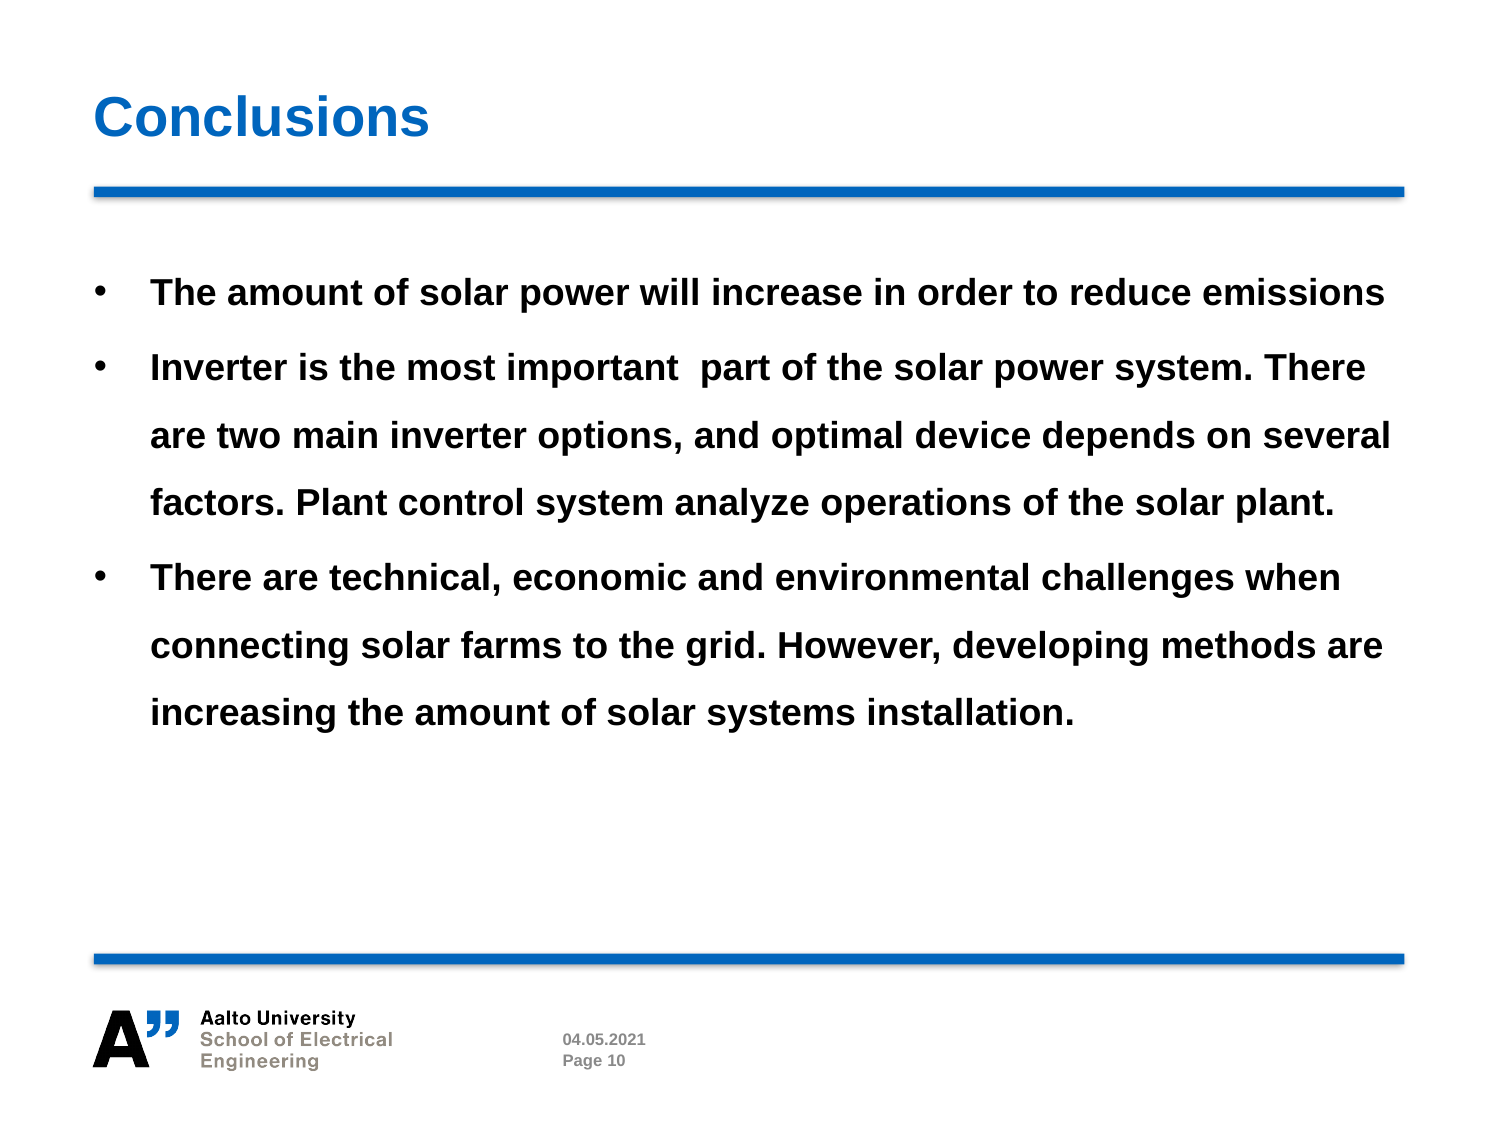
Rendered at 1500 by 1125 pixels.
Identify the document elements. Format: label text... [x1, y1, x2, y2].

list The amount of solar power will increase in order to reduce emissions Inverter is the most important part of the solar power system. There are two main inverter options, and optimal device depends on several factors. Plant control system analyze operations of the solar plant. There are technical, economic and environmental challenges when connecting solar farms to the grid. However, developing methods are increasing the amount of solar systems installation. [93, 245, 1429, 925]
slide_number Page 10 [562, 1050, 816, 1071]
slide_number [562, 1029, 816, 1050]
title Conclusions [93, 80, 1369, 228]
picture [35, 953, 449, 1125]
